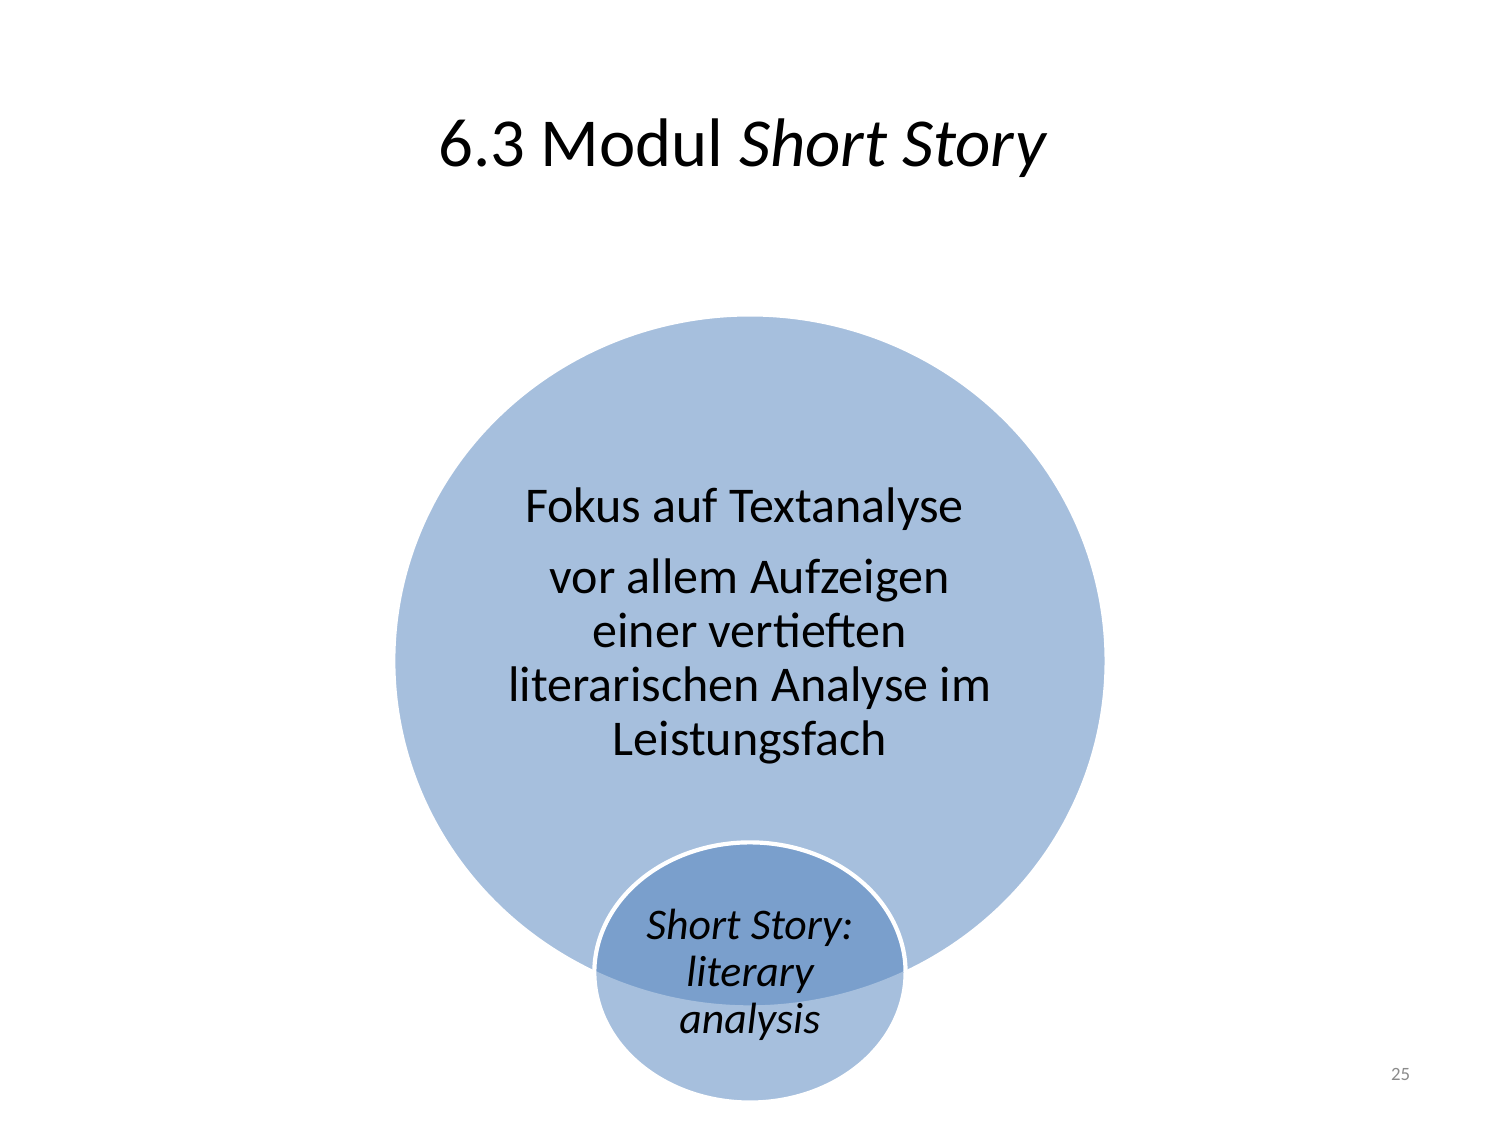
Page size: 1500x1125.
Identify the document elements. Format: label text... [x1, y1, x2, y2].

title 6.3 Modul Short Story [75, 45, 1425, 233]
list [79, 232, 1430, 1103]
